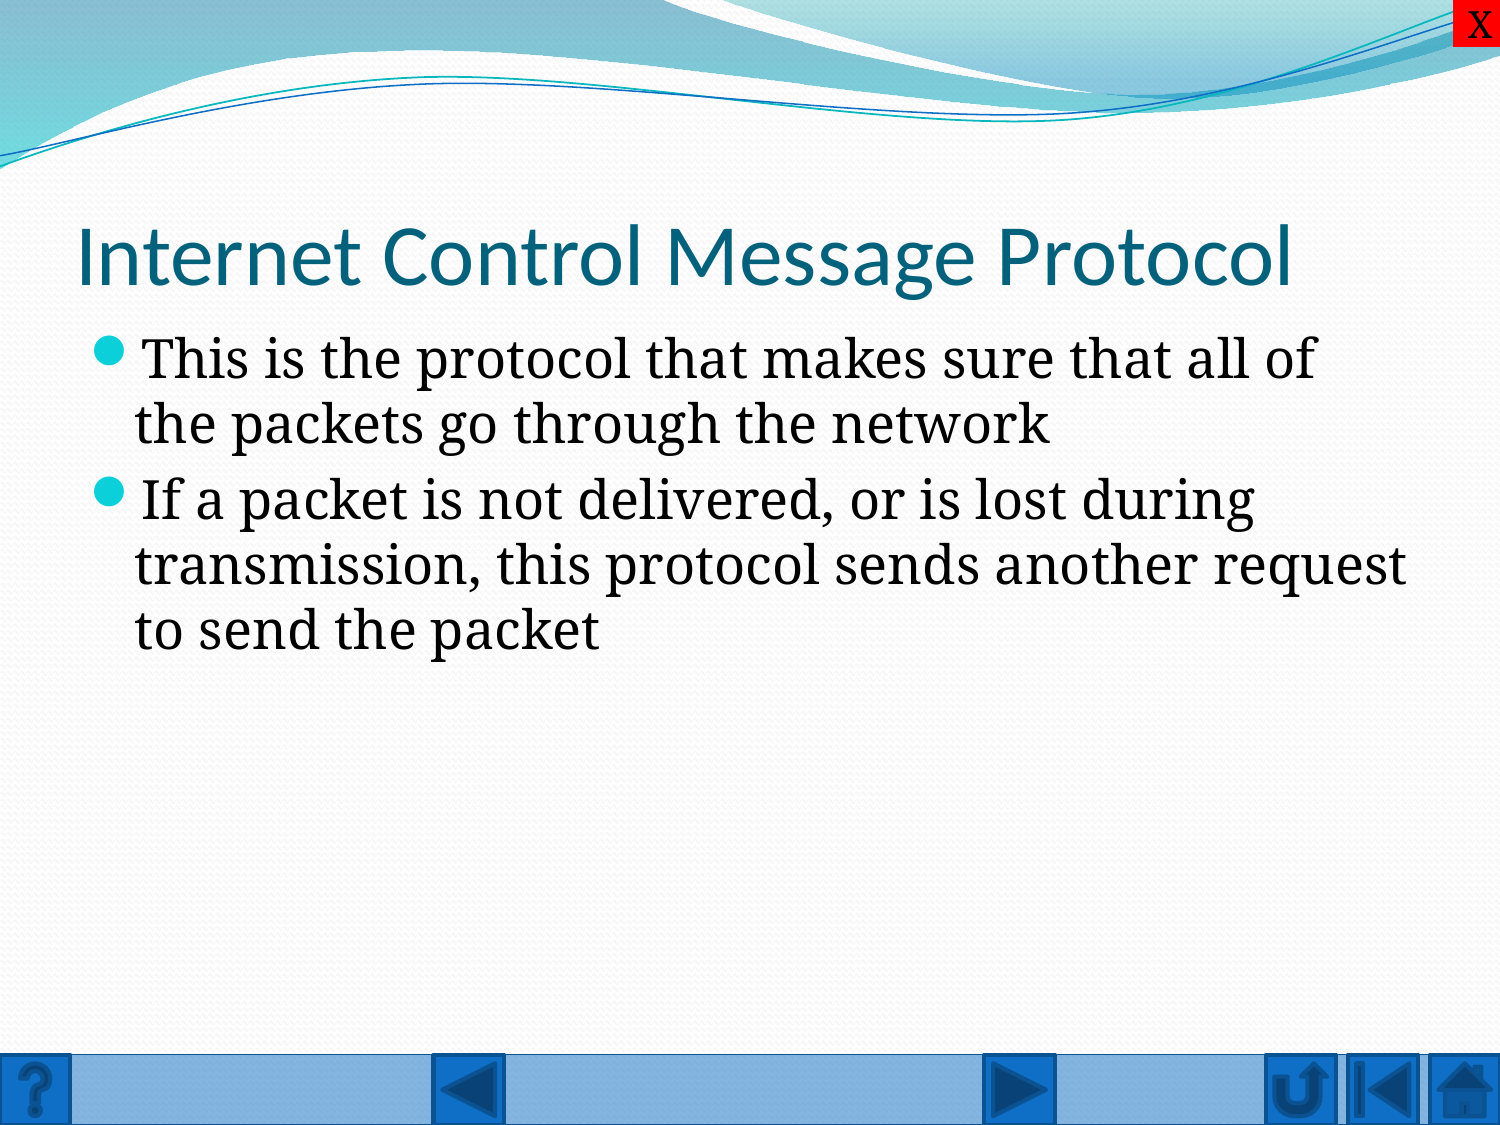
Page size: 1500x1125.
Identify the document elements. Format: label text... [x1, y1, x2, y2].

text_box [1338, 1053, 1346, 1125]
text_box [0, 1053, 72, 1125]
text_box [982, 1053, 1057, 1125]
text_box [72, 1053, 431, 1125]
text_box [1346, 1053, 1420, 1125]
text_box [1420, 1053, 1428, 1125]
text_box [431, 1053, 506, 1125]
list This is the protocol that makes sure that all of the packets go through the network If a packet is not delivered, or is lost during transmission, this protocol sends another request to send the packet [75, 317, 1425, 1038]
title Internet Control Message Protocol [75, 115, 1425, 303]
text_box [506, 1053, 982, 1125]
text_box [1428, 1053, 1500, 1125]
text_box [1264, 1053, 1338, 1125]
text_box X [1451, 0, 1500, 49]
text_box [1057, 1053, 1264, 1125]
